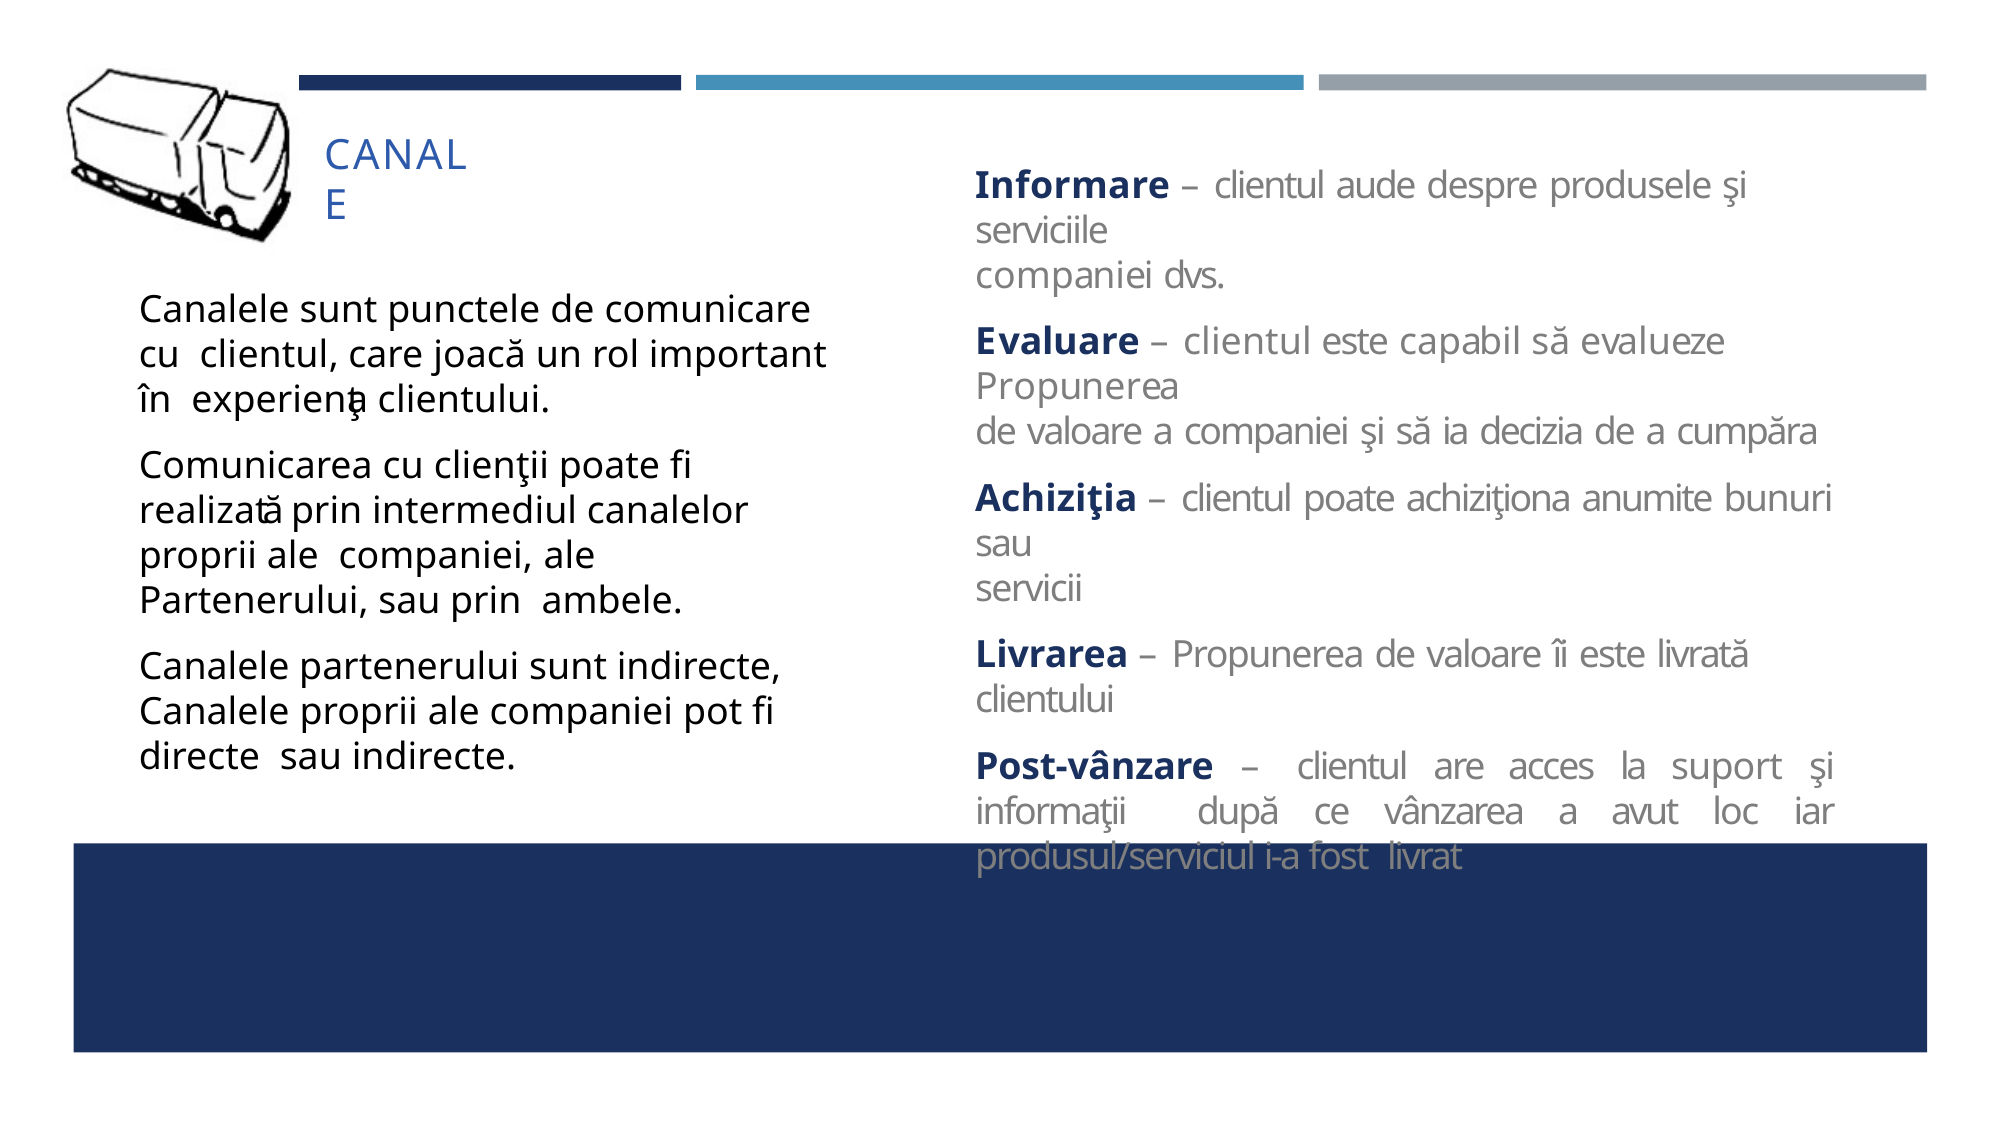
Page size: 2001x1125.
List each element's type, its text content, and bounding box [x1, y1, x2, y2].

title CANALE [322, 125, 486, 283]
text_box Informare – clientul aude despre produsele şi serviciile companiei dvs. Evaluare – clientul este capabil să evalueze Propunerea de valoare a companiei şi să ia decizia de a cumpăra Achiziţia – clientul poate achiziţiona anumite bunuri sau servicii Livrarea – Propunerea de valoare îi este livrată clientului Post-vânzare – clientul are acces la suport şi informaţii după ce vânzarea a avut loc iar produsul/serviciul i-a fost livrat [973, 158, 1855, 877]
text_box Canalele sunt punctele de comunicare cu clientul, care joacă un rol important în experienţa clientului. Comunicarea cu clienţii poate fi realizată prin intermediul canalelor proprii ale companiei, ale Partenerului, sau prin ambele. Canalele partenerului sunt indirecte, Canalele proprii ale companiei pot fi directe sau indirecte. [136, 283, 860, 777]
picture [61, 42, 299, 279]
